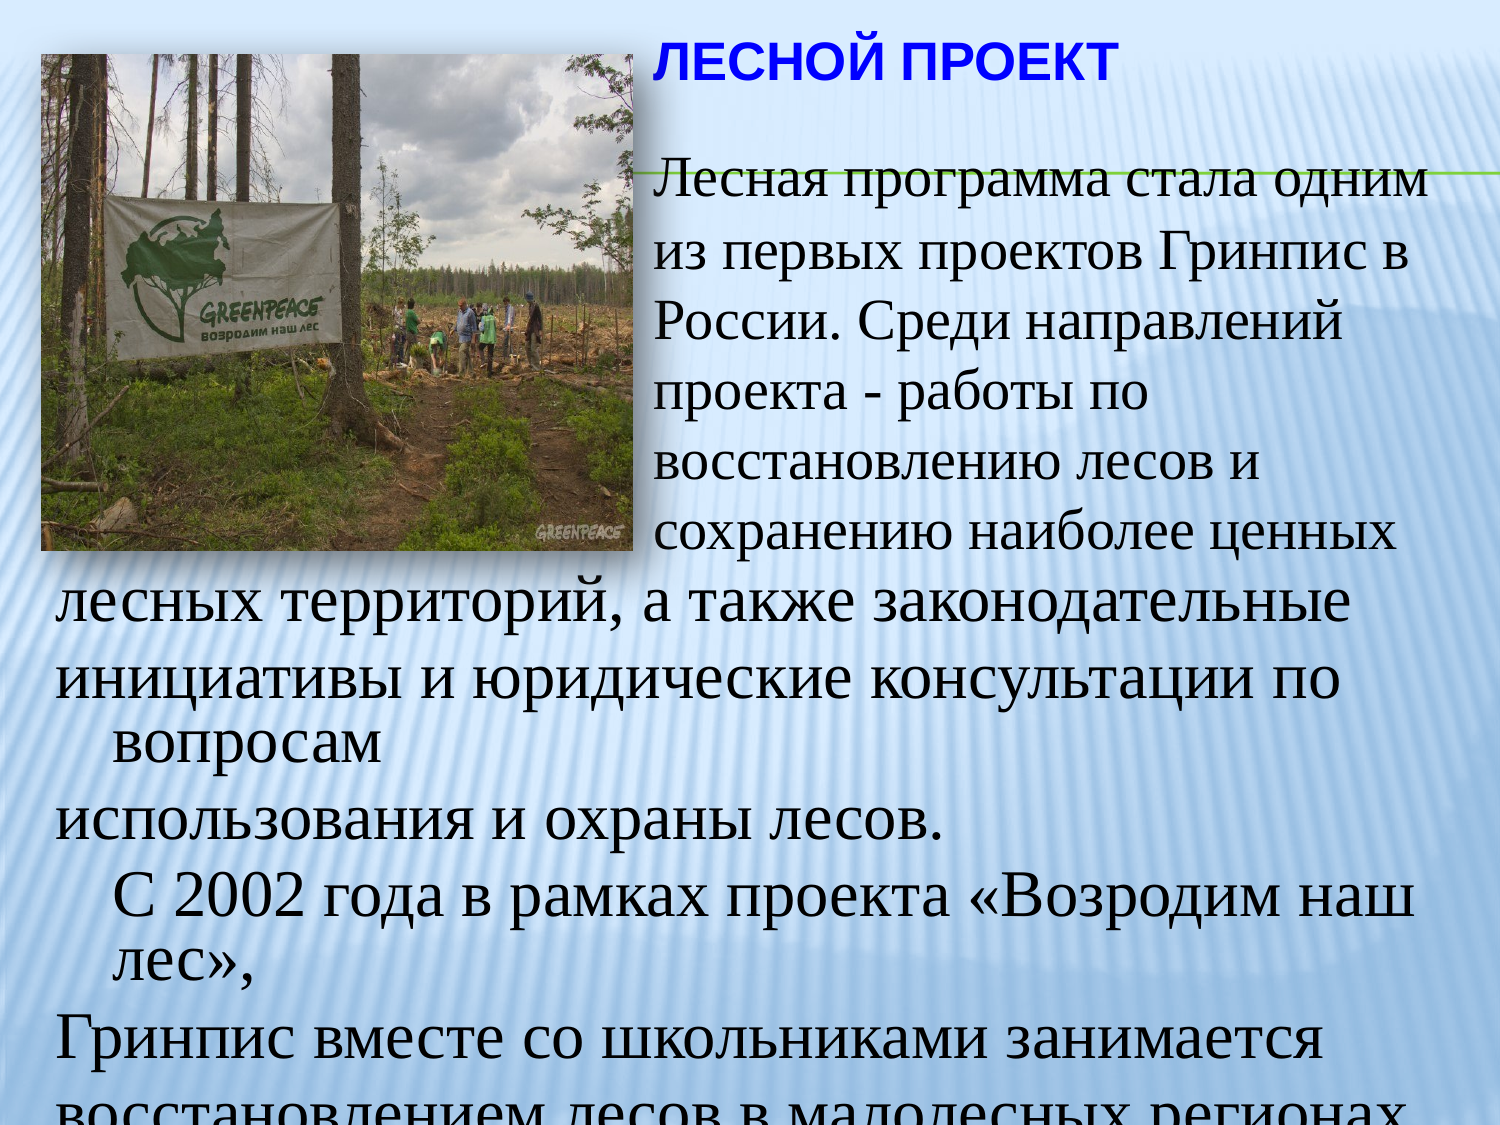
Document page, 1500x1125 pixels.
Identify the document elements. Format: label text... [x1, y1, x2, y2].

picture [40, 54, 634, 552]
list лесных территорий, а также законодательные инициативы и юридические консультации по вопросам использования и охраны лесов. С 2002 года в рамках проекта «Возродим наш лес», Гринпис вместе со школьниками занимается восстановлением лесов в малолесных регионах России. [41, 562, 1472, 1094]
list Лесная программа стала одним из первых проектов Гринпис в России. Среди направлений проекта - работы по восстановлению лесов и сохранению наиболее ценных [671, 113, 1471, 575]
title Лесной проект [608, 19, 1449, 100]
